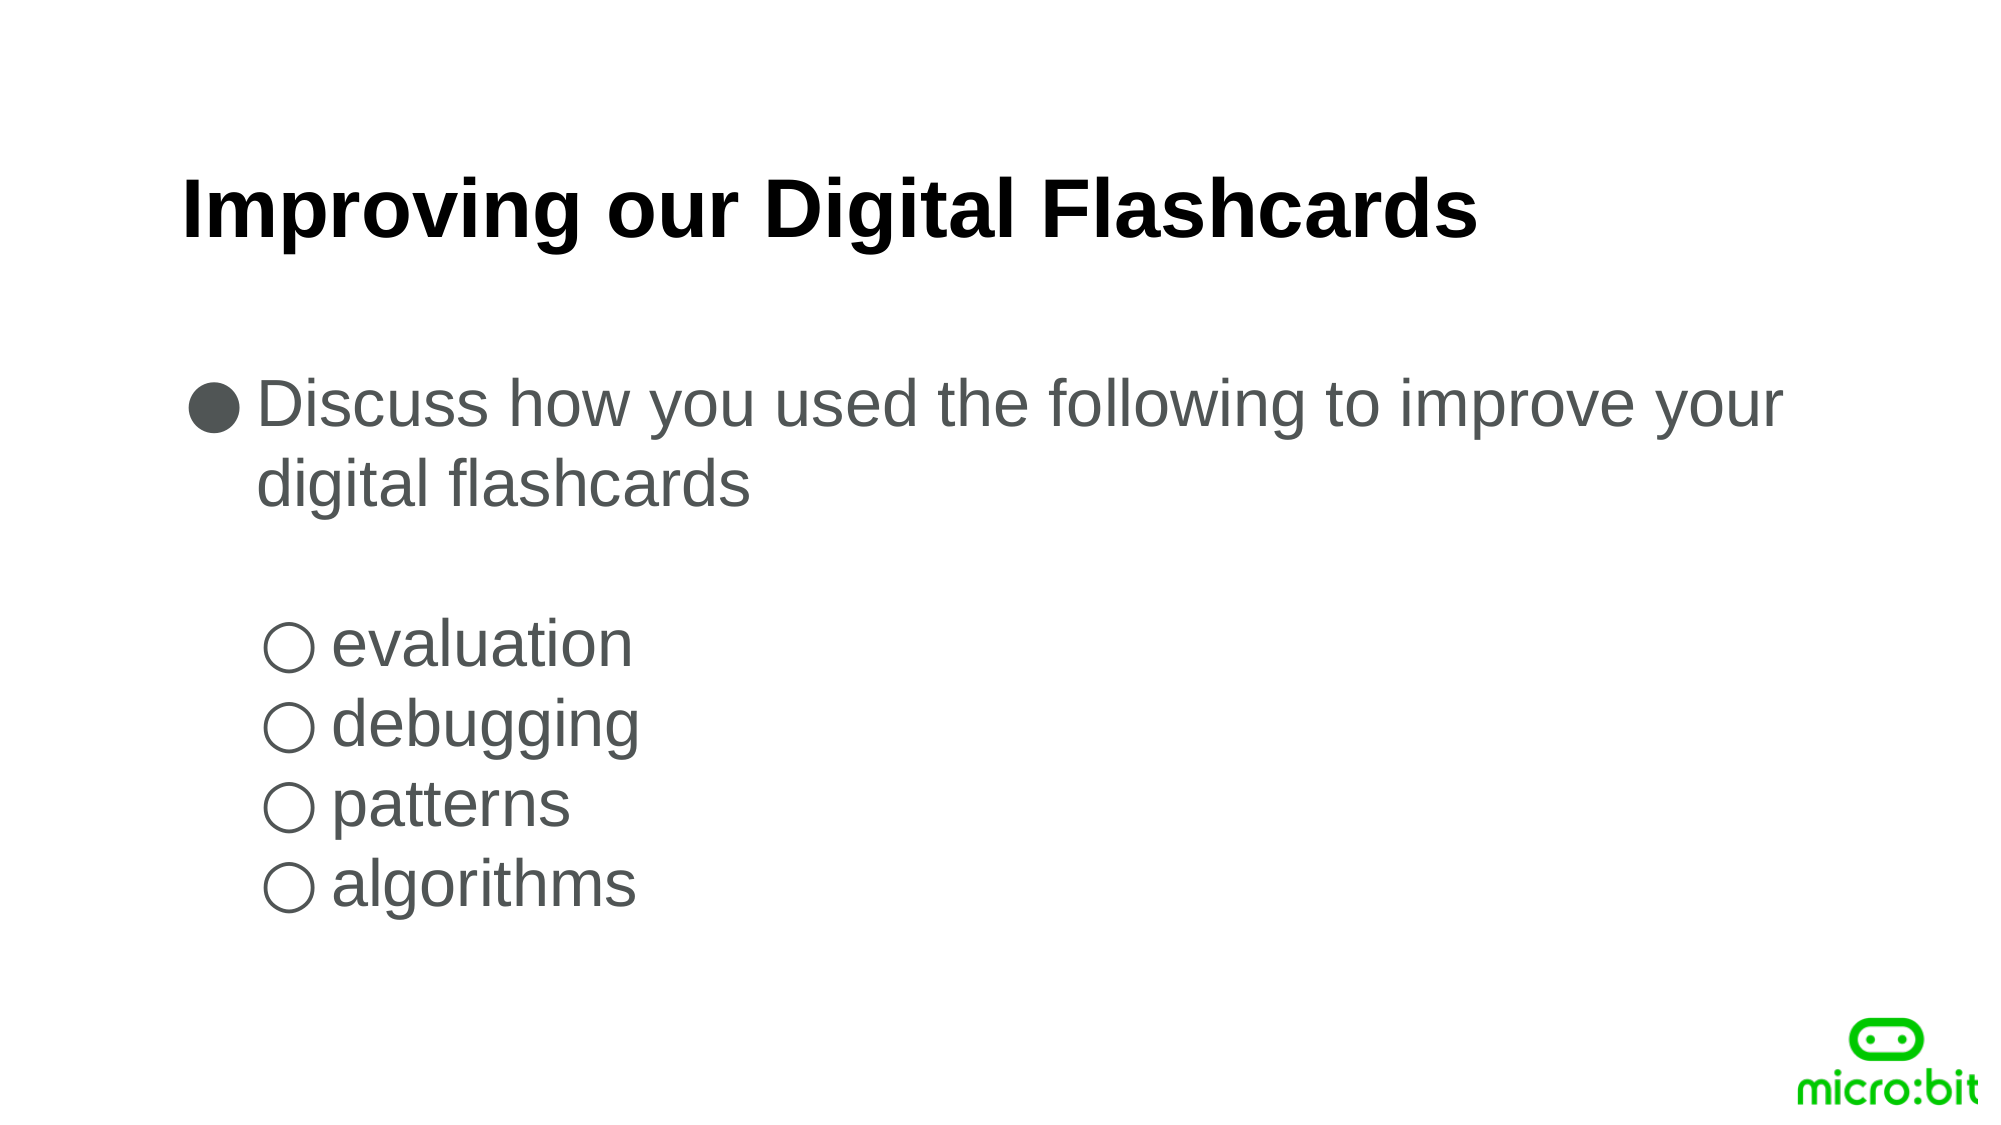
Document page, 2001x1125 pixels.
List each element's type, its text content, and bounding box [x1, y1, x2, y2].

picture [1797, 1017, 1978, 1106]
text_box Improving our Digital Flashcards Discuss how you used the following to improve your digital flashcards evaluation debugging patterns algorithms [166, 60, 1918, 884]
